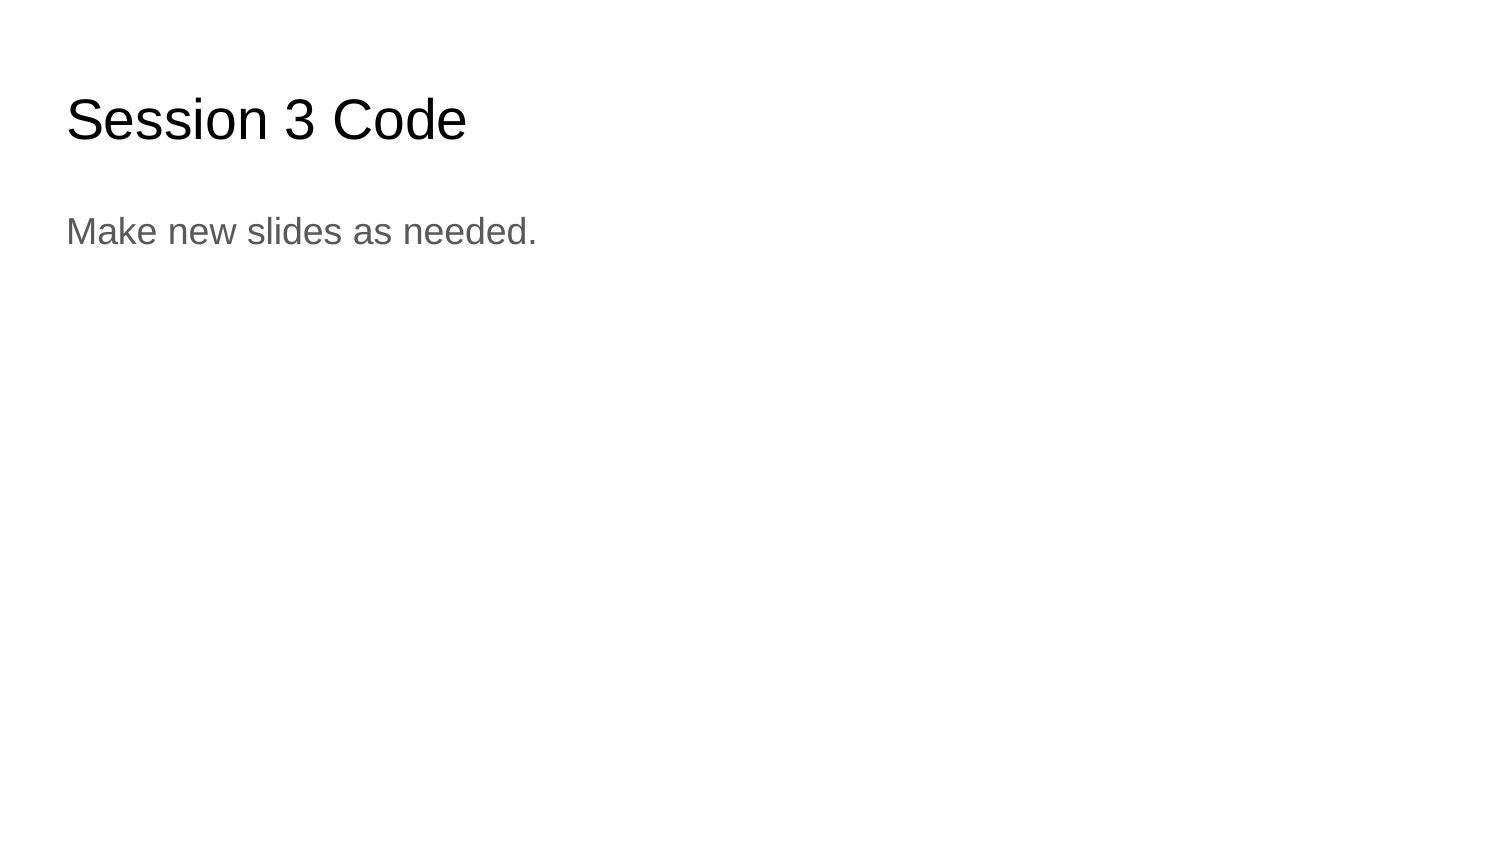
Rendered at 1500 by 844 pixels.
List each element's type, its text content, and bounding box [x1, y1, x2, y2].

title Session 3 Code [51, 72, 1449, 167]
list Make new slides as needed. [51, 189, 1449, 750]
